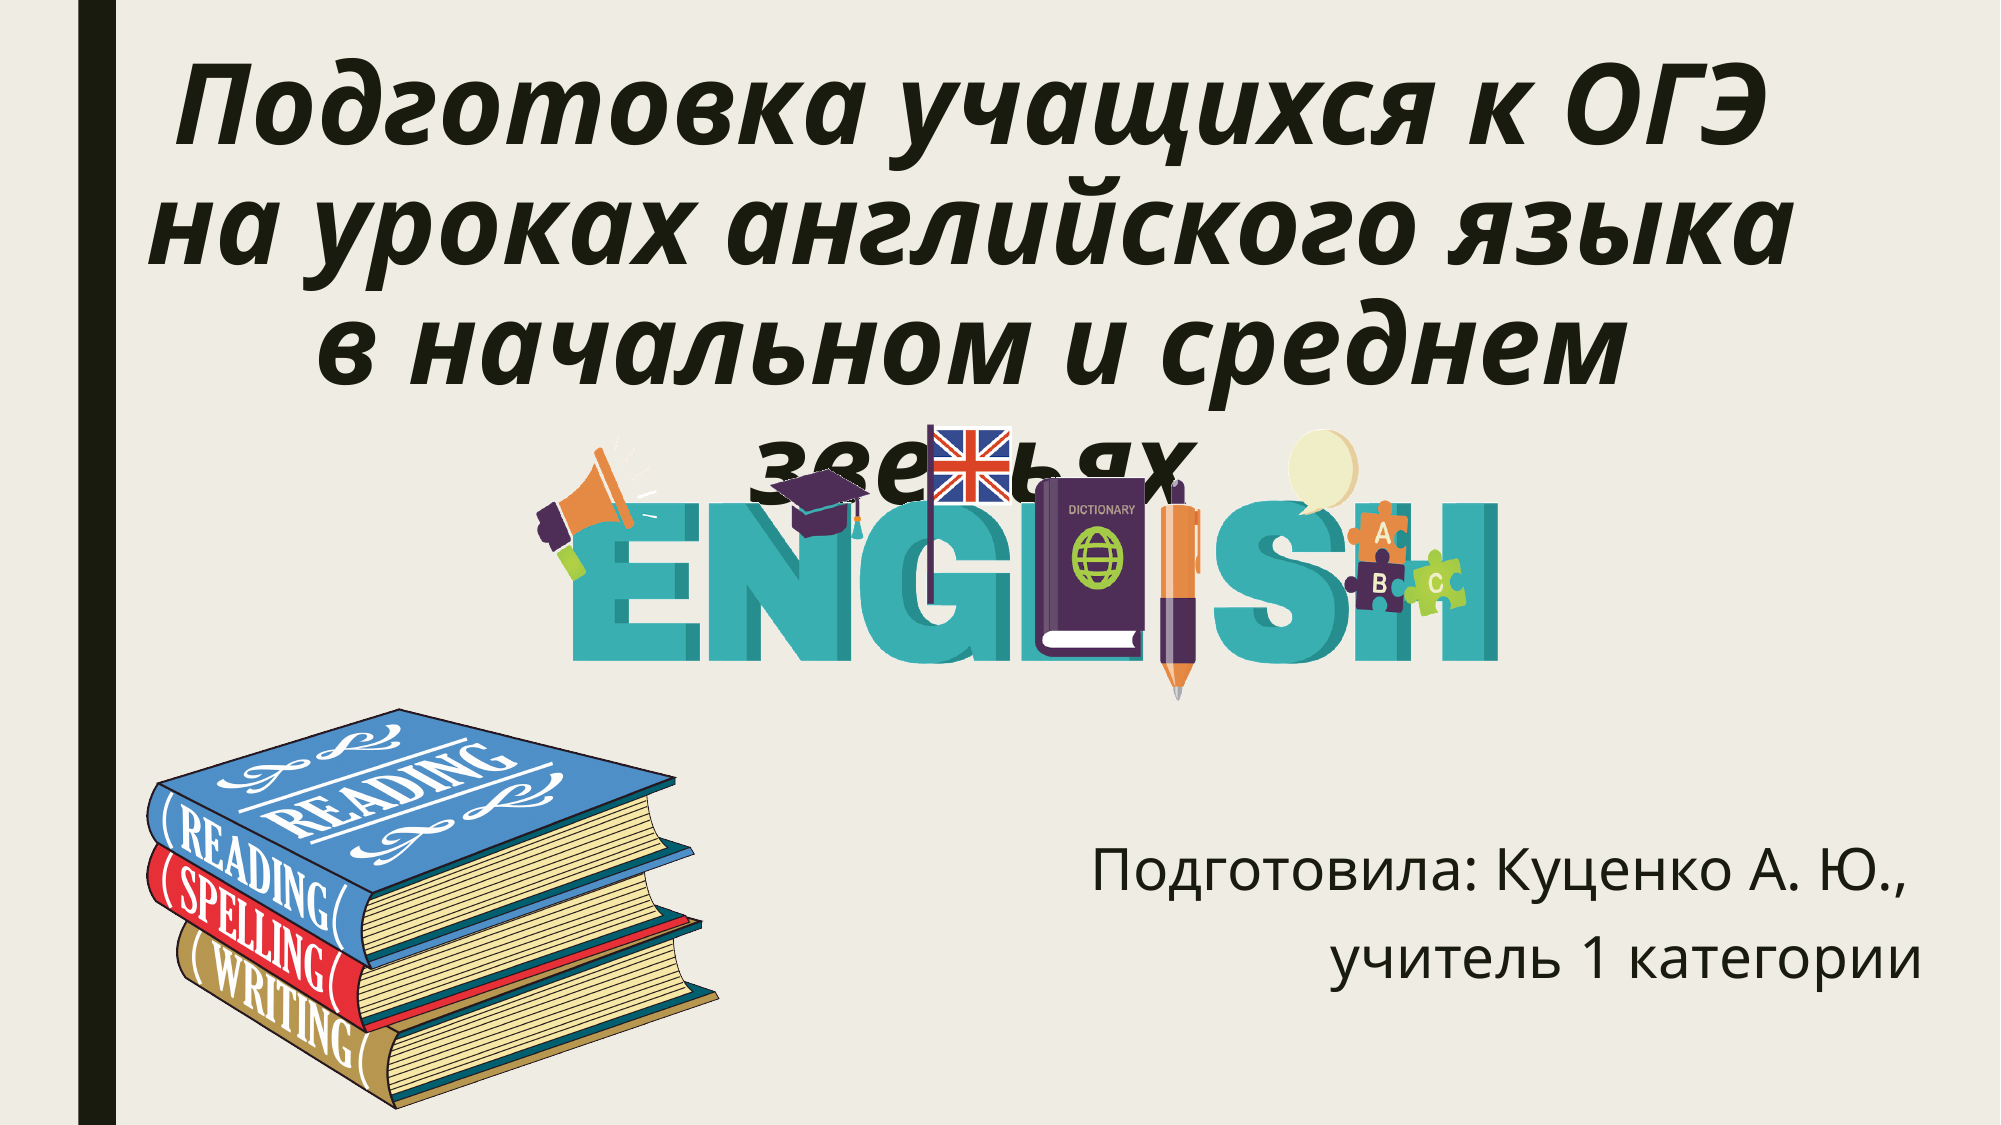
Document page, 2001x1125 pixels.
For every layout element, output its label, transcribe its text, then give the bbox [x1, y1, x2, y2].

list Подготовила: Куценко А. Ю., учитель 1 категории [1017, 830, 1941, 1041]
title Подготовка учащихся к ОГЭ на уроках английского языка в начальном и среднем звеньях [114, 40, 1830, 442]
picture [146, 708, 720, 1110]
picture [536, 424, 1498, 701]
